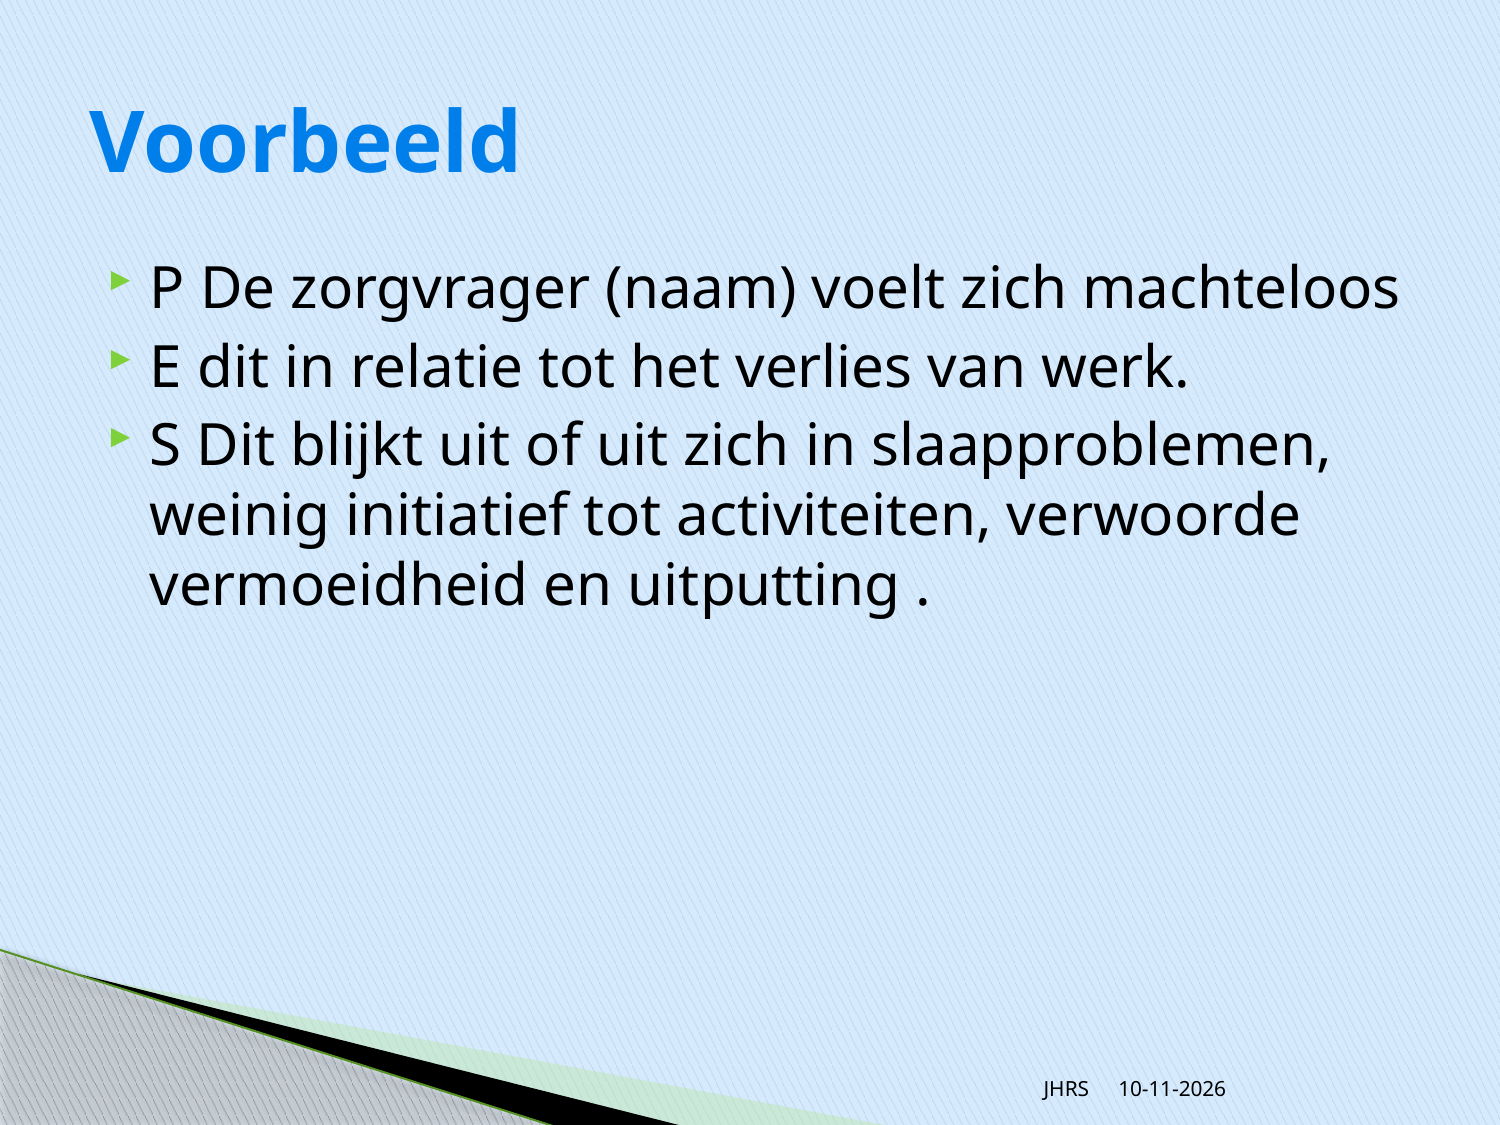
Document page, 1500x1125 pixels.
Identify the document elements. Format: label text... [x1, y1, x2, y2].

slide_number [1105, 1051, 1419, 1112]
title Voorbeeld [75, 45, 1425, 233]
footer JHRS [718, 1051, 1105, 1112]
list P De zorgvrager (naam) voelt zich machteloos E dit in relatie tot het verlies van werk. S Dit blijkt uit of uit zich in slaapproblemen, weinig initiatief tot activiteiten, verwoorde vermoeidheid en uitputting . [75, 243, 1425, 986]
